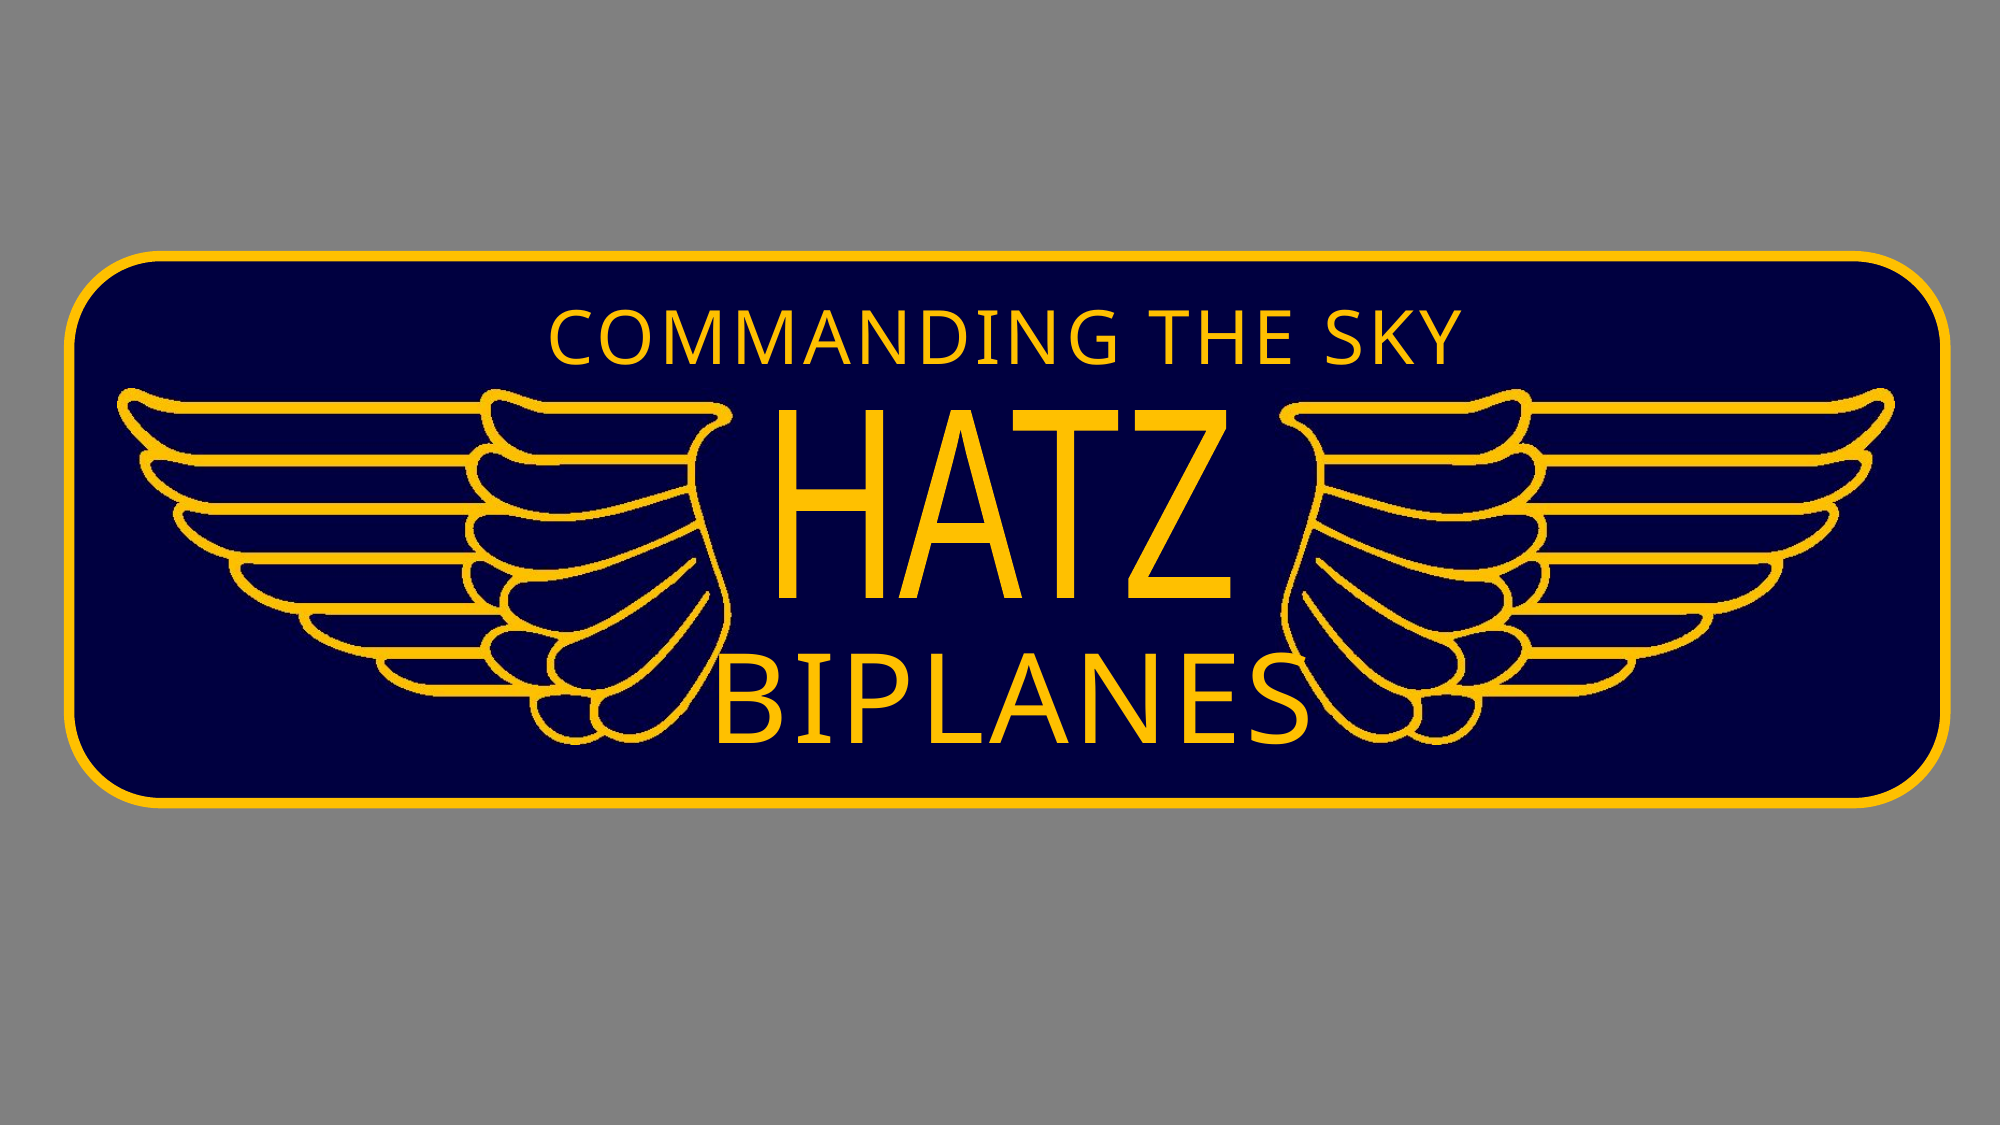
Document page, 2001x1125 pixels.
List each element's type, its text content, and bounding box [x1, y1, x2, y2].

text_box BIPLANES [693, 610, 1331, 776]
text_box [68, 255, 1947, 805]
picture [117, 388, 737, 745]
text_box COMMANDING THE SKY [531, 281, 1478, 387]
picture [1275, 388, 1895, 745]
